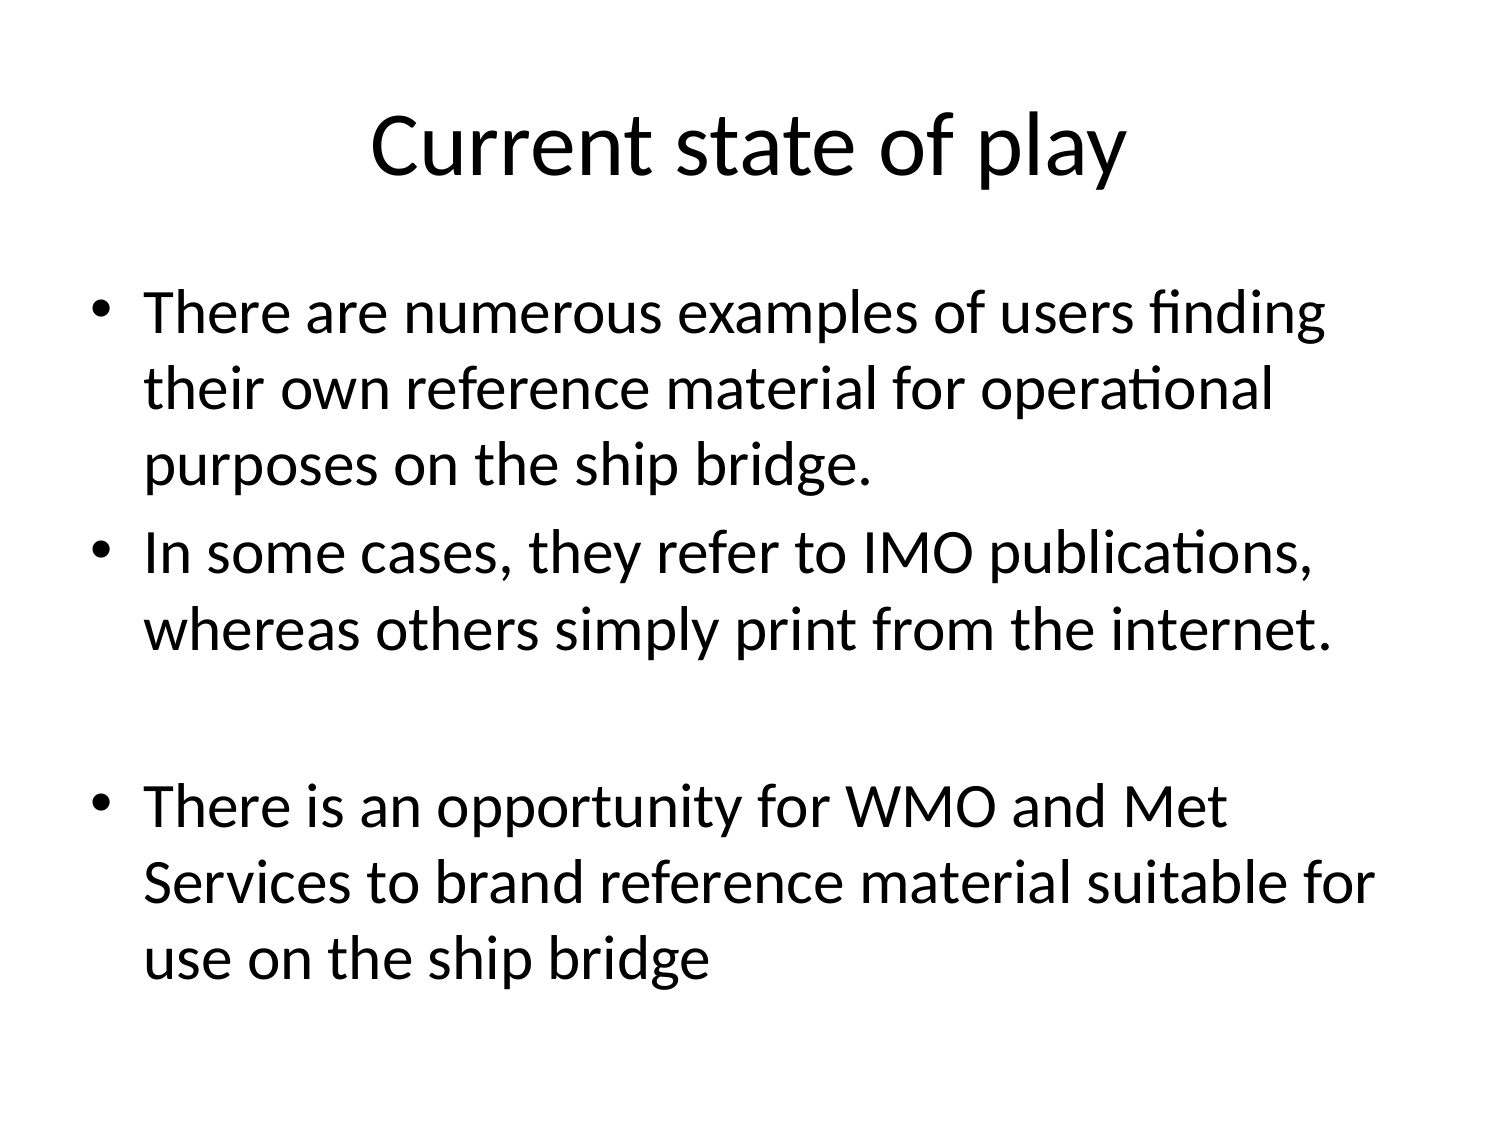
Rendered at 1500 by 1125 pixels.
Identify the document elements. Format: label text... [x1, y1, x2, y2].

list There are numerous examples of users finding their own reference material for operational purposes on the ship bridge. In some cases, they refer to IMO publications, whereas others simply print from the internet. There is an opportunity for WMO and Met Services to brand reference material suitable for use on the ship bridge [75, 262, 1425, 1005]
title Current state of play [75, 45, 1425, 233]
